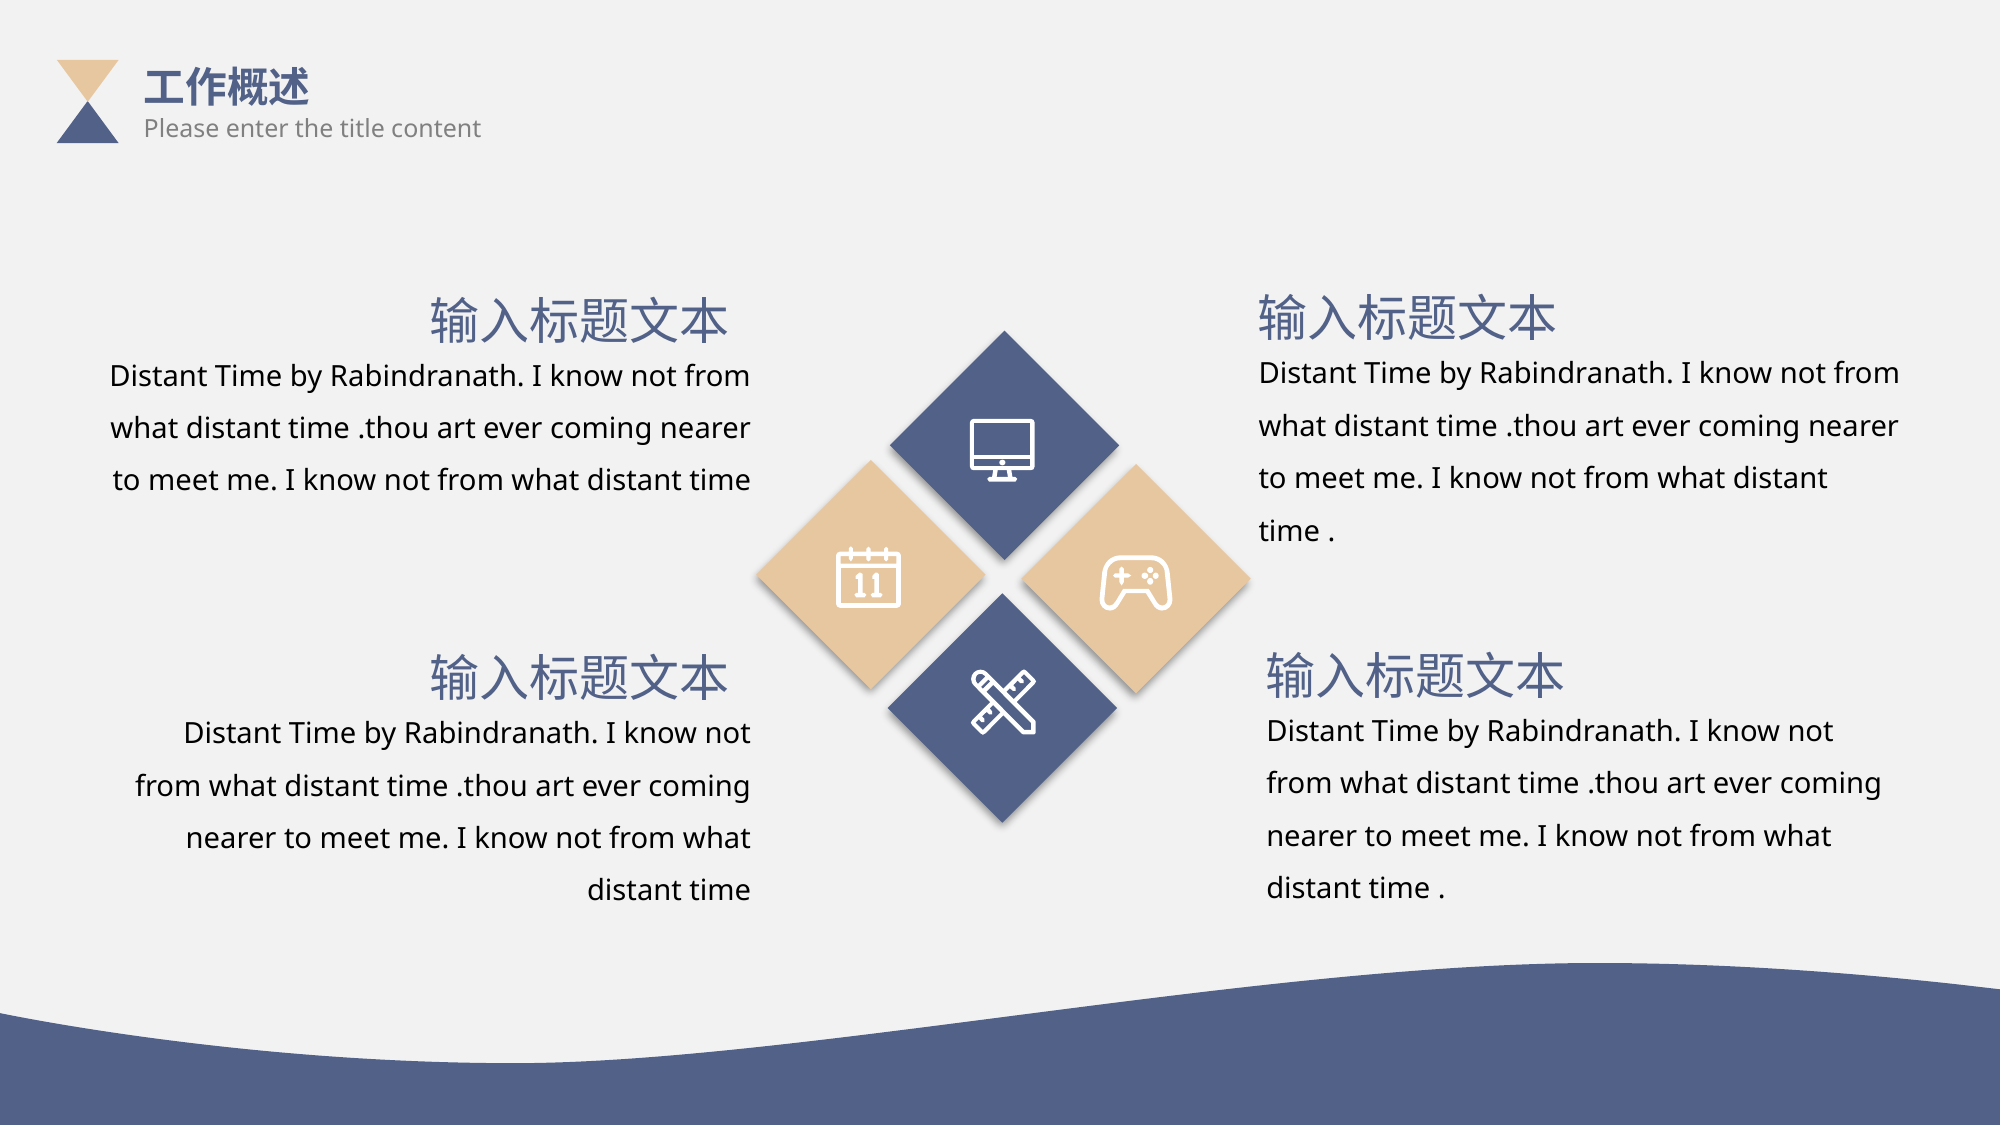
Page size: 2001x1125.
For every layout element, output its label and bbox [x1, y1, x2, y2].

text_box [756, 330, 1251, 823]
text_box [1242, 279, 1922, 557]
text_box [56, 52, 525, 151]
text_box [0, 961, 2000, 1125]
text_box [1250, 637, 1912, 915]
text_box [106, 639, 770, 917]
text_box [68, 281, 770, 507]
